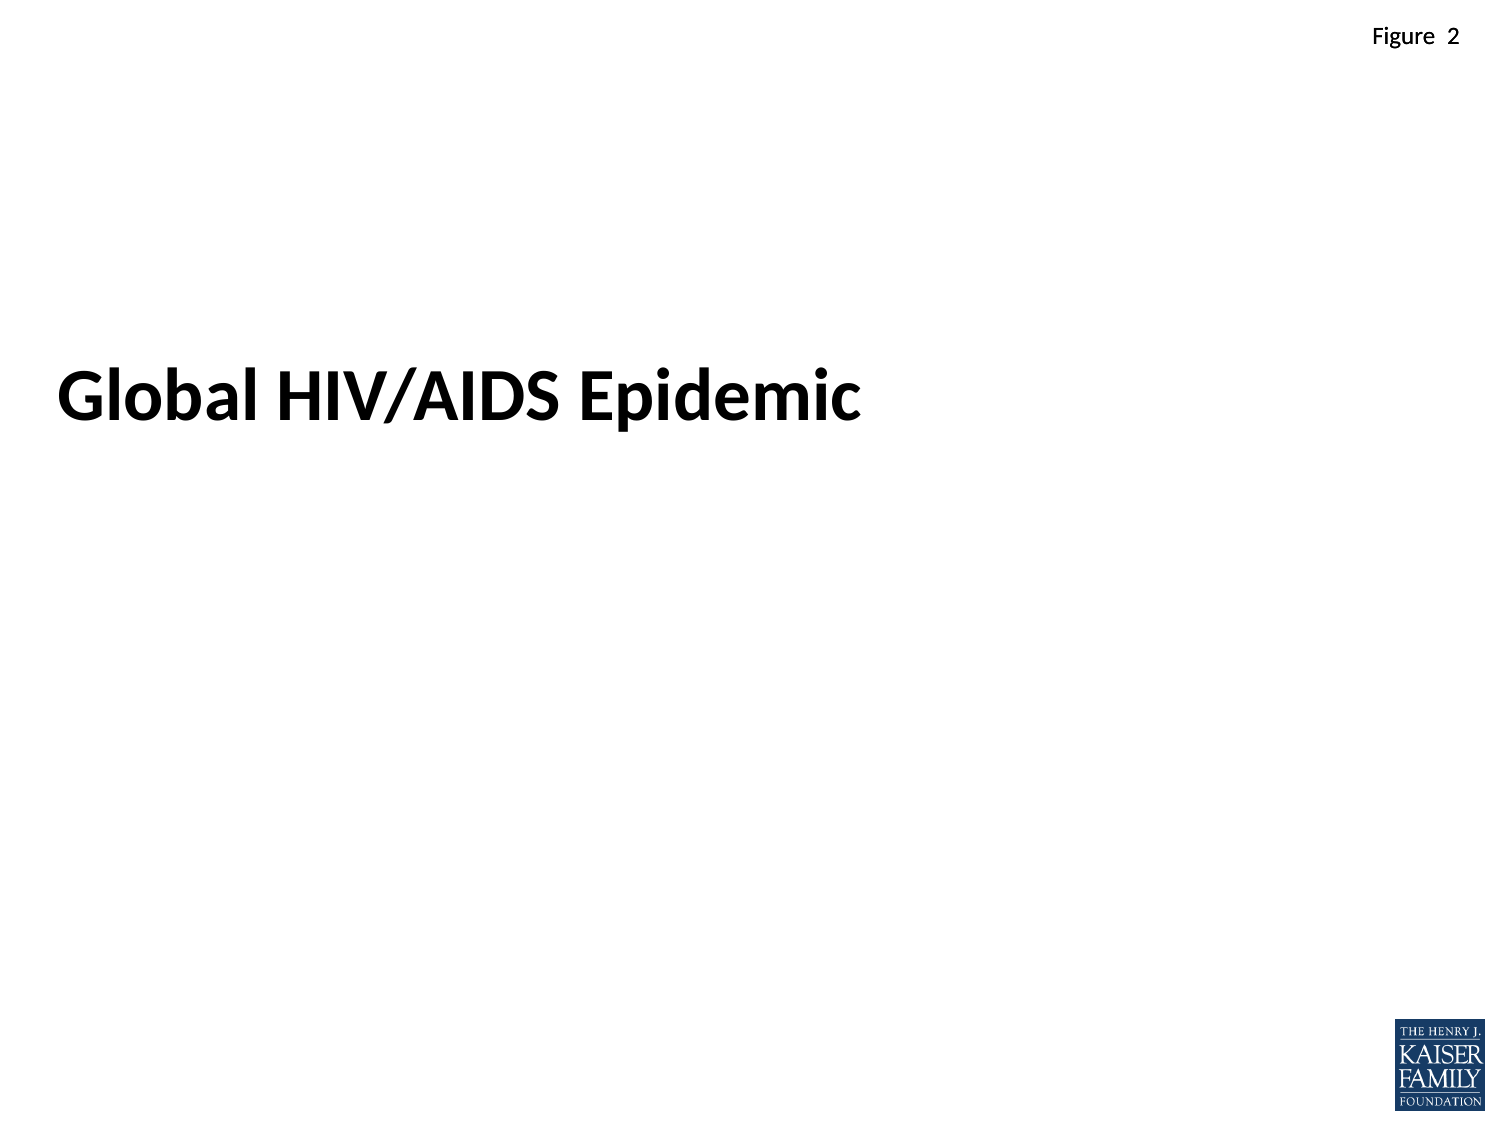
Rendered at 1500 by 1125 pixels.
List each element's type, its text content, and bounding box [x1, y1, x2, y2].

picture [1395, 1019, 1485, 1111]
title Global HIV/AIDS Epidemic [42, 337, 1451, 488]
